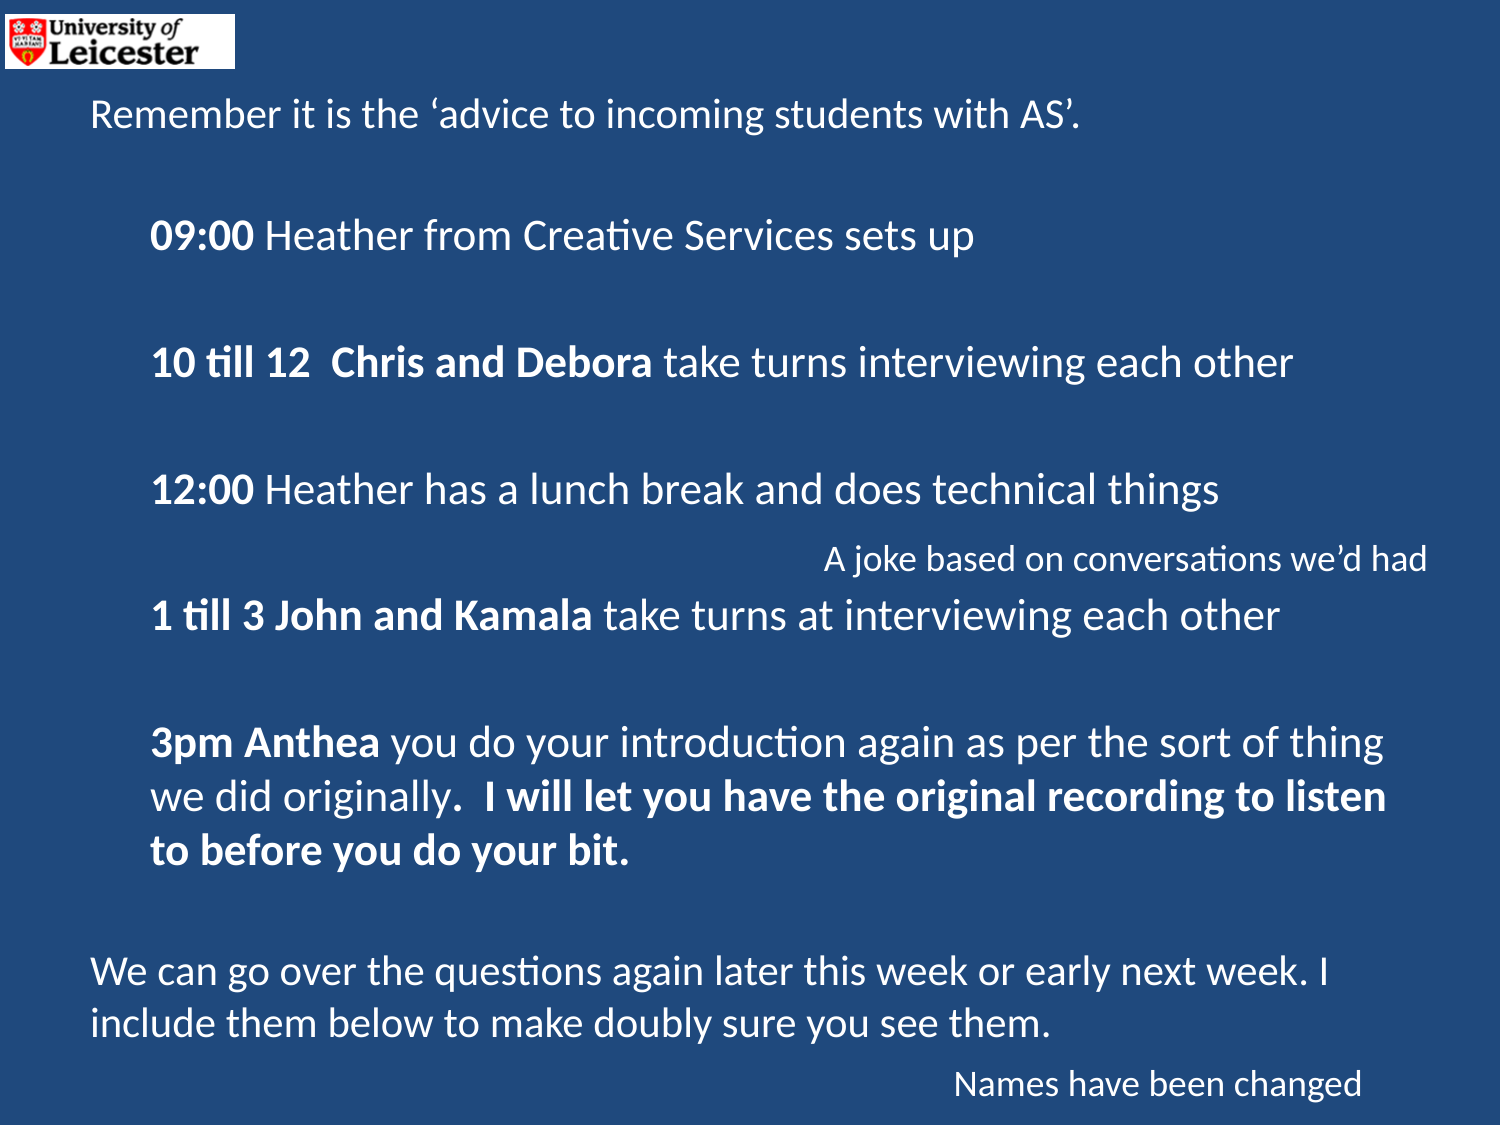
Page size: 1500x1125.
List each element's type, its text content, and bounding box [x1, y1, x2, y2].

text_box Names have been changed [938, 1051, 1388, 1112]
picture [5, 14, 235, 69]
text_box A joke based on conversations we’d had [809, 527, 1471, 587]
list Remember it is the ‘advice to incoming students with AS’. 09:00 Heather from Creative Services sets up 10 till 12 Chris and Debora take turns interviewing each other 12:00 Heather has a lunch break and does technical things 1 till 3 John and Kamala take turns at interviewing each other 3pm Anthea you do your introduction again as per the sort of thing we did originally. I will let you have the original recording to listen to before you do your bit. We can go over the questions again later this week or early next week. I include them below to make doubly sure you see them. [75, 78, 1425, 1059]
